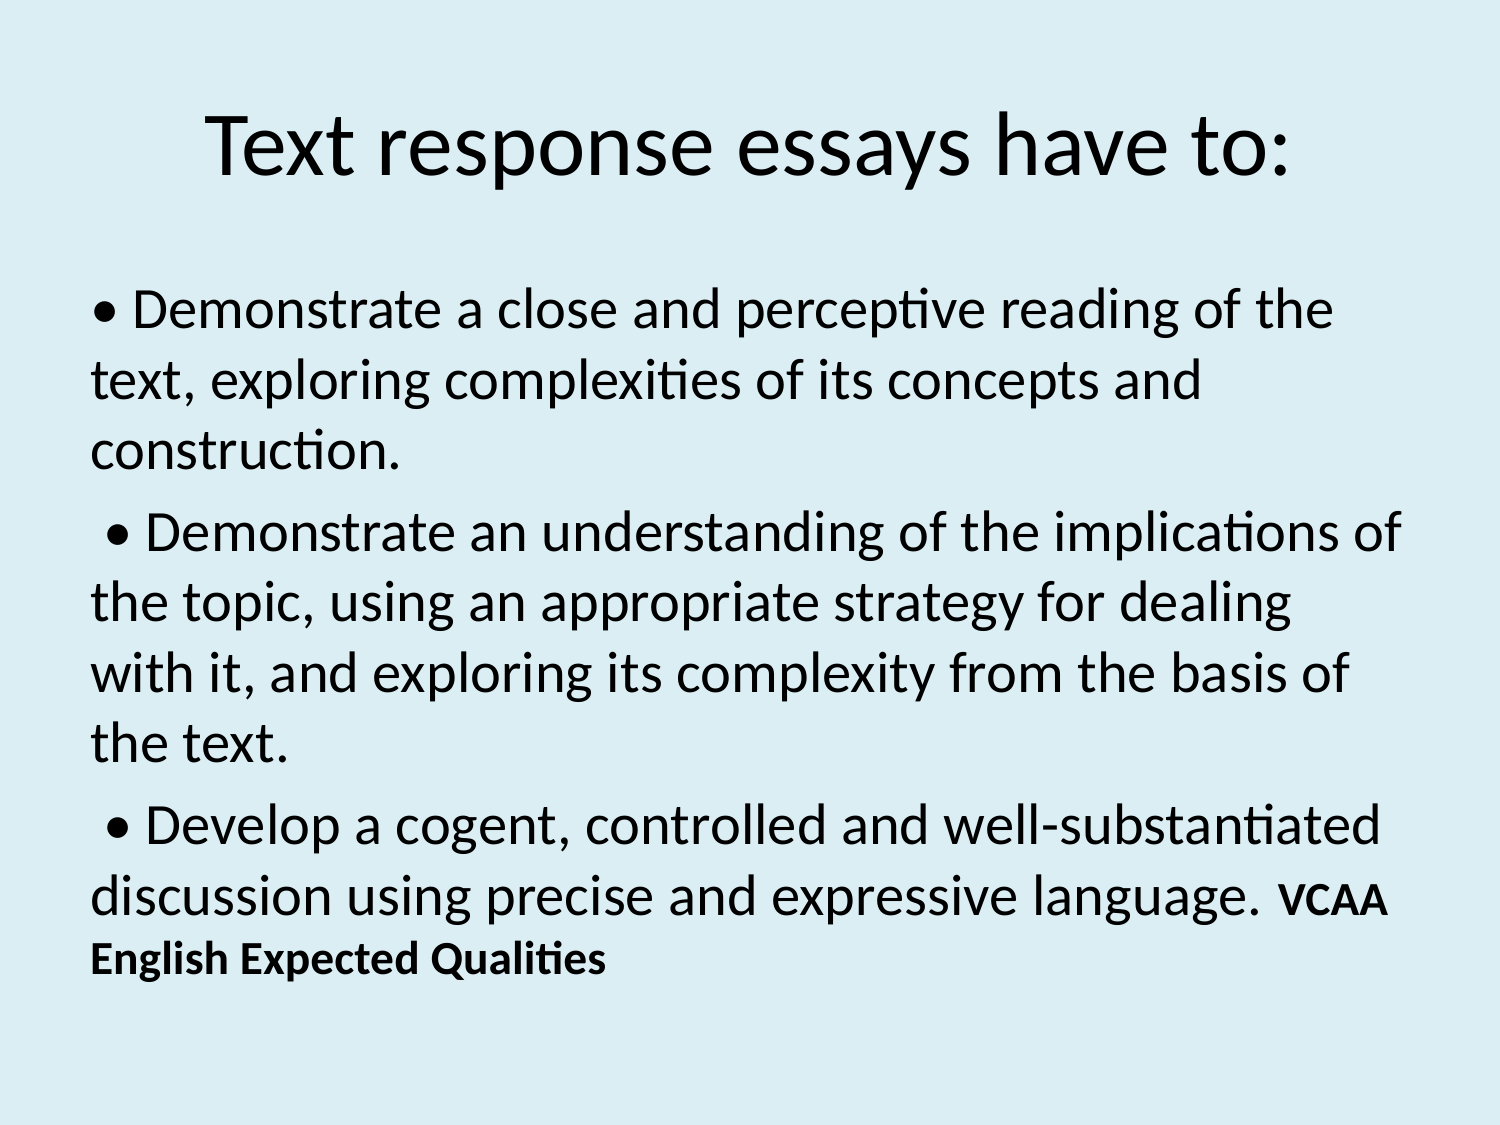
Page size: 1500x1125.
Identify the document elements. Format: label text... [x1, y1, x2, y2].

list • Demonstrate a close and perceptive reading of the text, exploring complexities of its concepts and construction. • Demonstrate an understanding of the implications of the topic, using an appropriate strategy for dealing with it, and exploring its complexity from the basis of the text. • Develop a cogent, controlled and well-substantiated discussion using precise and expressive language. VCAA English Expected Qualities [75, 262, 1425, 1005]
title Text response essays have to: [75, 45, 1425, 233]
